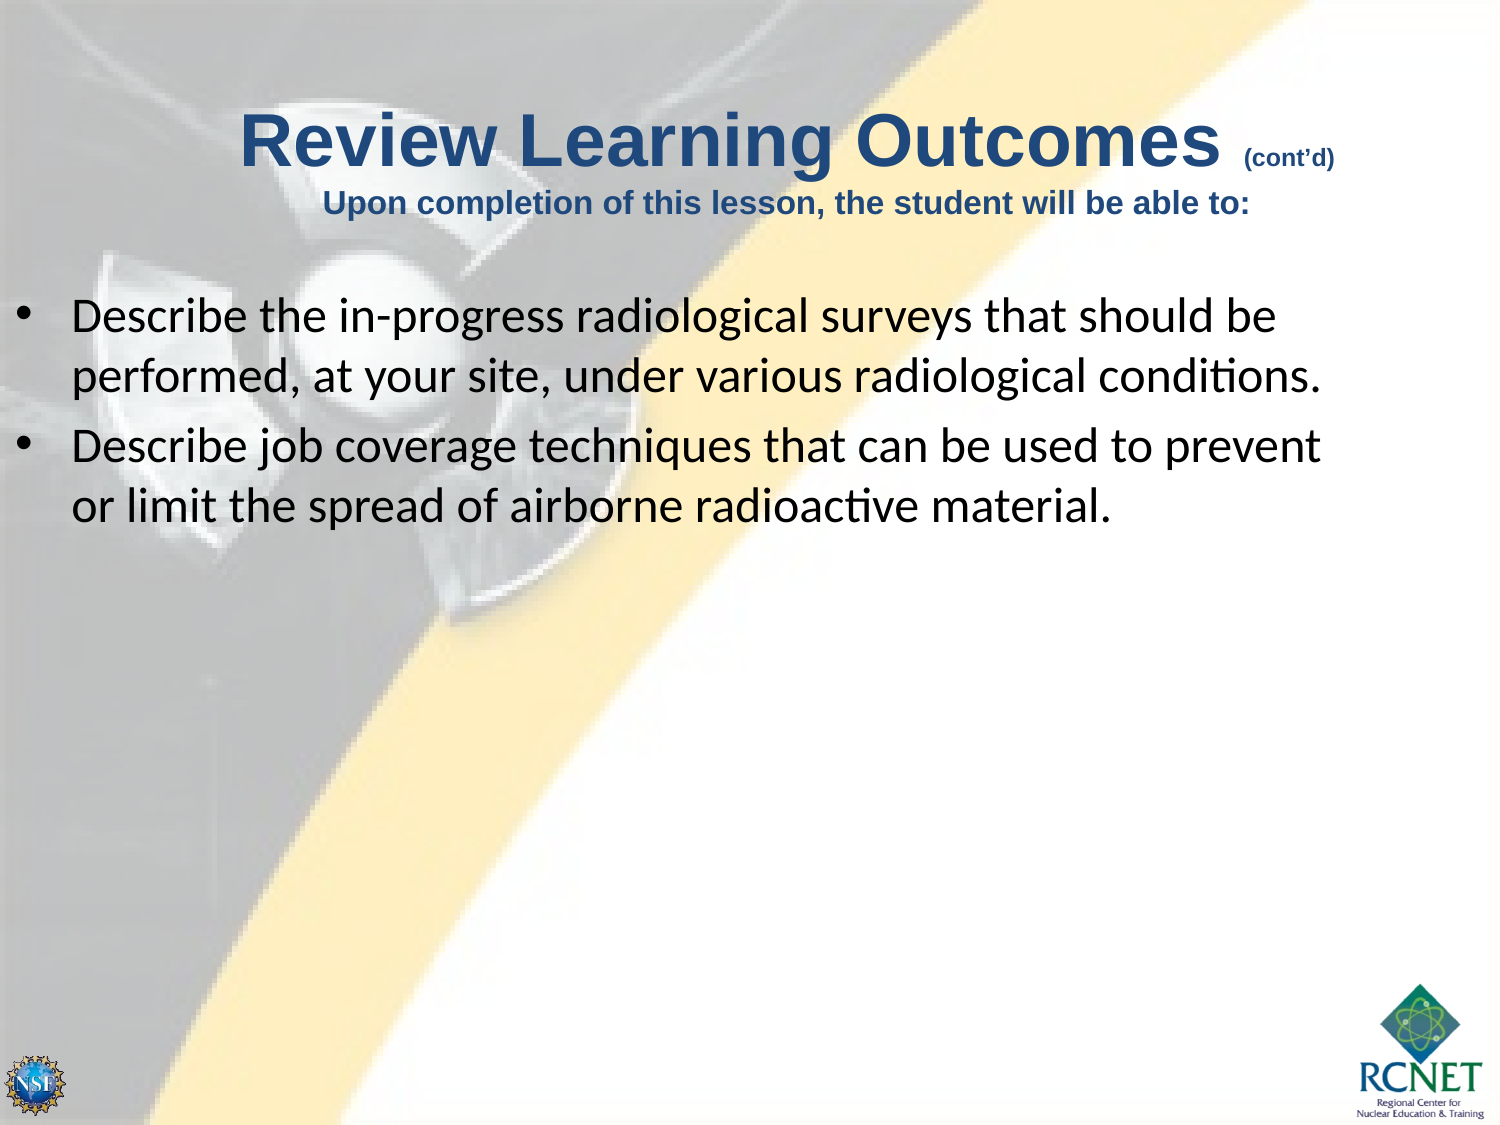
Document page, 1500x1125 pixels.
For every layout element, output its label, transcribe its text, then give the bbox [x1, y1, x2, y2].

list Describe the in-progress radiological surveys that should be performed, at your site, under various radiological conditions. Describe job coverage techniques that can be used to prevent or limit the spread of airborne radioactive material. [0, 275, 1350, 1013]
picture [1332, 977, 1500, 1125]
text_box Review Learning Outcomes (cont’d) Upon completion of this lesson, the student will be able to: [200, 62, 1375, 250]
picture [0, 1056, 75, 1116]
